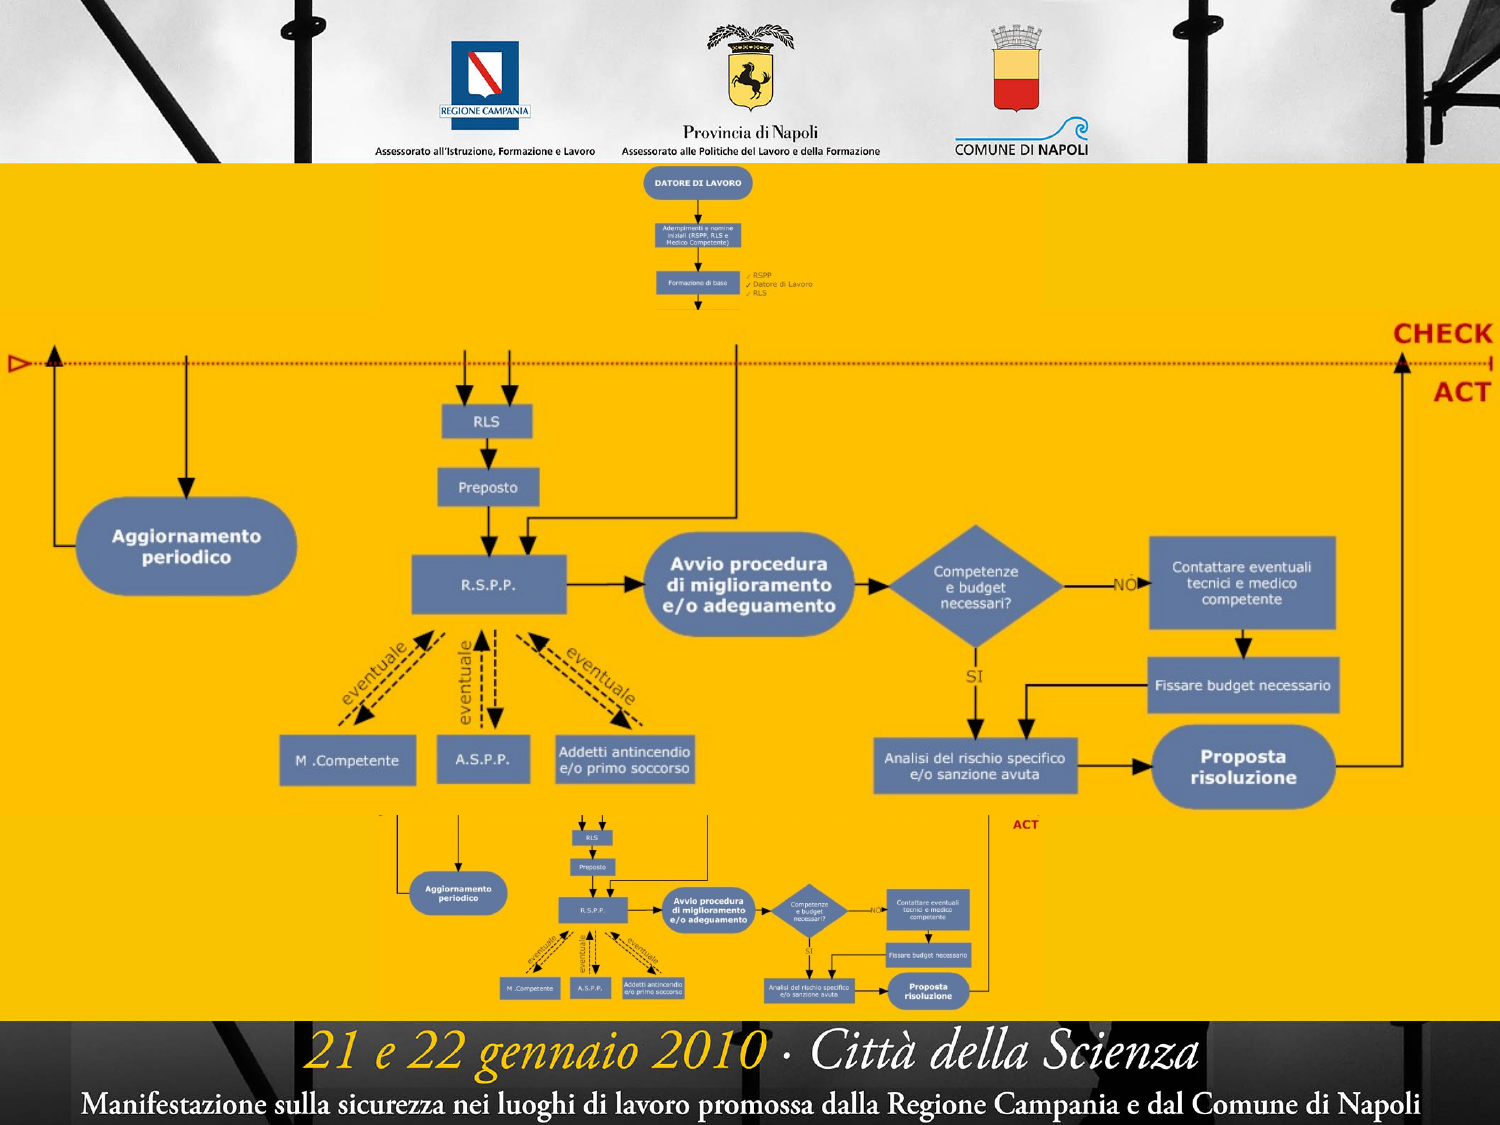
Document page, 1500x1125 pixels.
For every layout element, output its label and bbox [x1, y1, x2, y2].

list [374, 823, 1042, 1012]
list [374, 163, 1042, 308]
picture [0, 0, 1500, 1125]
